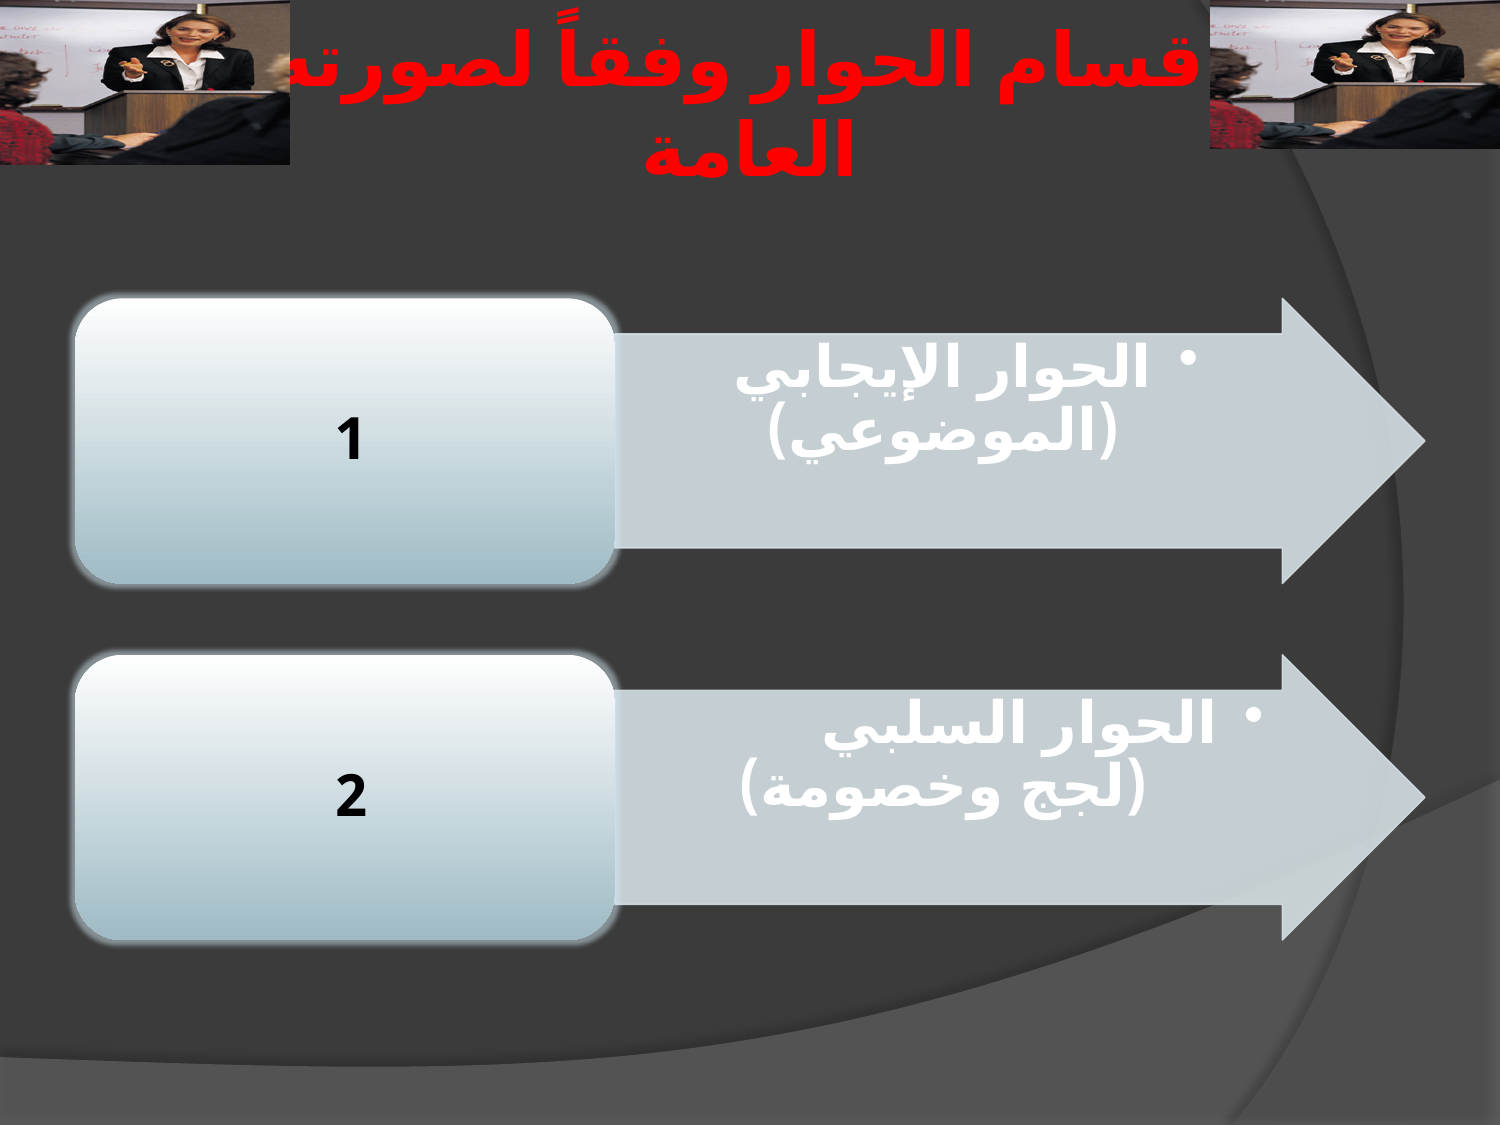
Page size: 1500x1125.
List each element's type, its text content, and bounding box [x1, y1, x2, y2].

title أقسام الحوار وفقاً لصورته العامة [194, 7, 1306, 195]
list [74, 262, 1426, 977]
picture [1210, 0, 1500, 150]
picture [0, 0, 290, 166]
